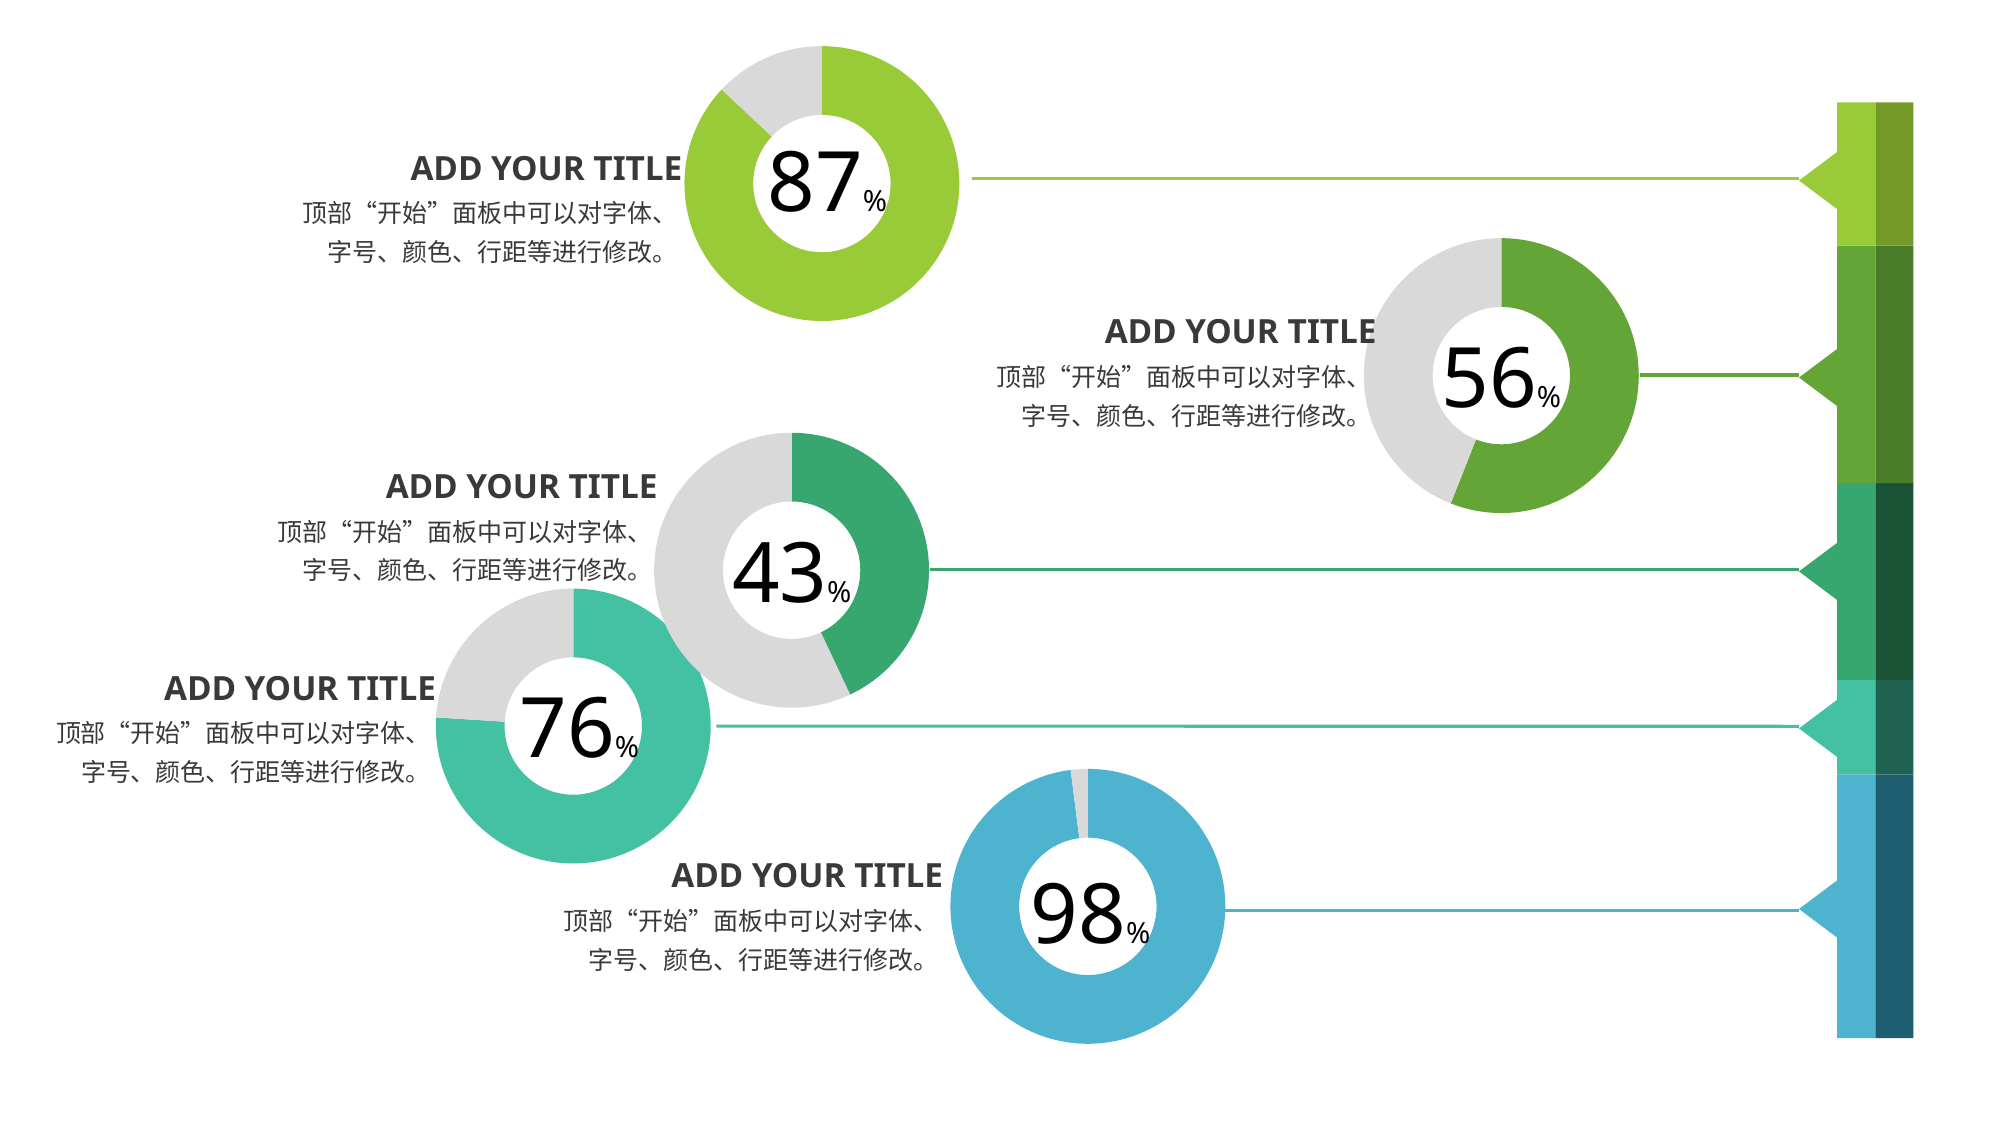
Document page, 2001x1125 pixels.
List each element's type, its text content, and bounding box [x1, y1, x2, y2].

chart [1358, 230, 1645, 521]
text_box 顶部“开始”面板中可以对字体、字号、颜色、行距等进行修改。 [260, 501, 648, 591]
text_box 顶部“开始”面板中可以对字体、字号、颜色、行距等进行修改。 [979, 347, 1358, 437]
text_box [1799, 680, 1914, 774]
text_box 顶部“开始”面板中可以对字体、字号、颜色、行距等进行修改。 [546, 890, 944, 980]
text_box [1799, 774, 1914, 1039]
text_box ADD YOUR TITLE [399, 141, 678, 193]
text_box ADD YOUR TITLE [374, 459, 648, 511]
text_box 顶部“开始”面板中可以对字体、字号、颜色、行距等进行修改。 [285, 183, 678, 273]
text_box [1799, 484, 1914, 680]
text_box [1799, 246, 1914, 484]
text_box ADD YOUR TITLE [1093, 304, 1358, 357]
chart [944, 761, 1232, 1052]
chart [430, 425, 935, 871]
text_box 顶部“开始”面板中可以对字体、字号、颜色、行距等进行修改。 [39, 703, 430, 793]
text_box ADD YOUR TITLE [660, 848, 944, 901]
text_box ADD YOUR TITLE [152, 661, 430, 713]
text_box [1799, 102, 1914, 246]
chart [678, 38, 966, 329]
